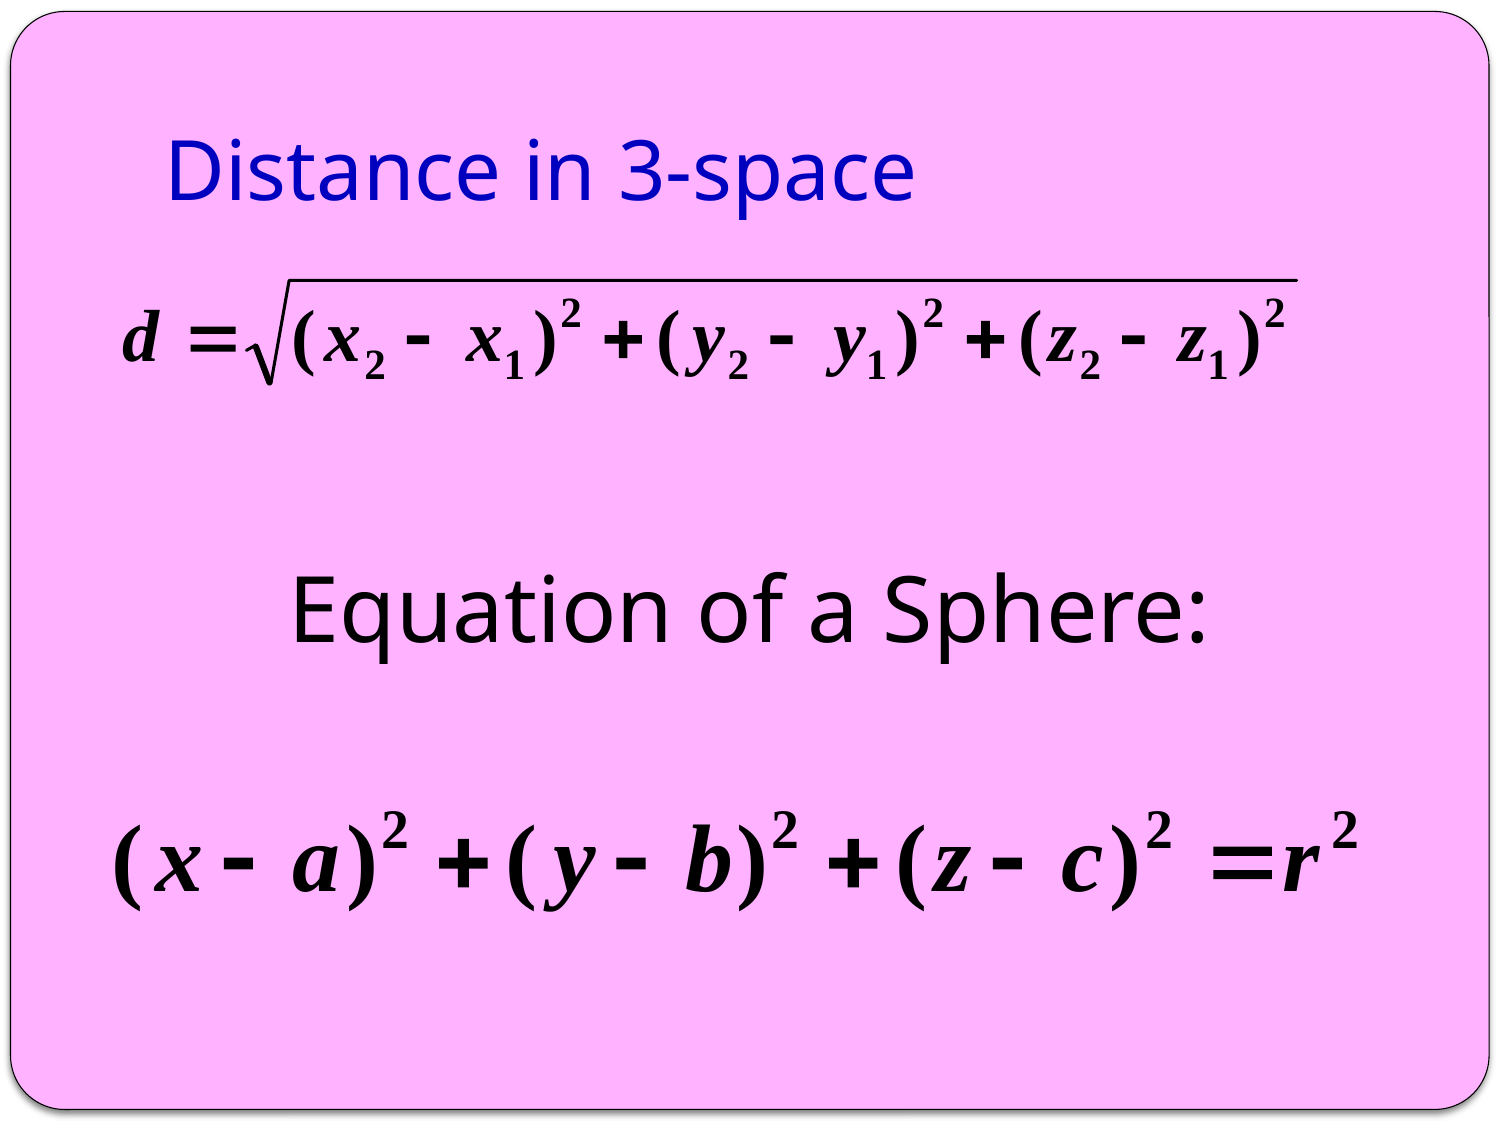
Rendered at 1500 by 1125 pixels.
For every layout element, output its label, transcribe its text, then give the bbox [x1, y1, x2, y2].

title Distance in 3-space [150, 45, 1425, 233]
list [99, 787, 1378, 932]
text_box Equation of a Sphere: [74, 512, 1425, 700]
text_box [112, 262, 1314, 399]
